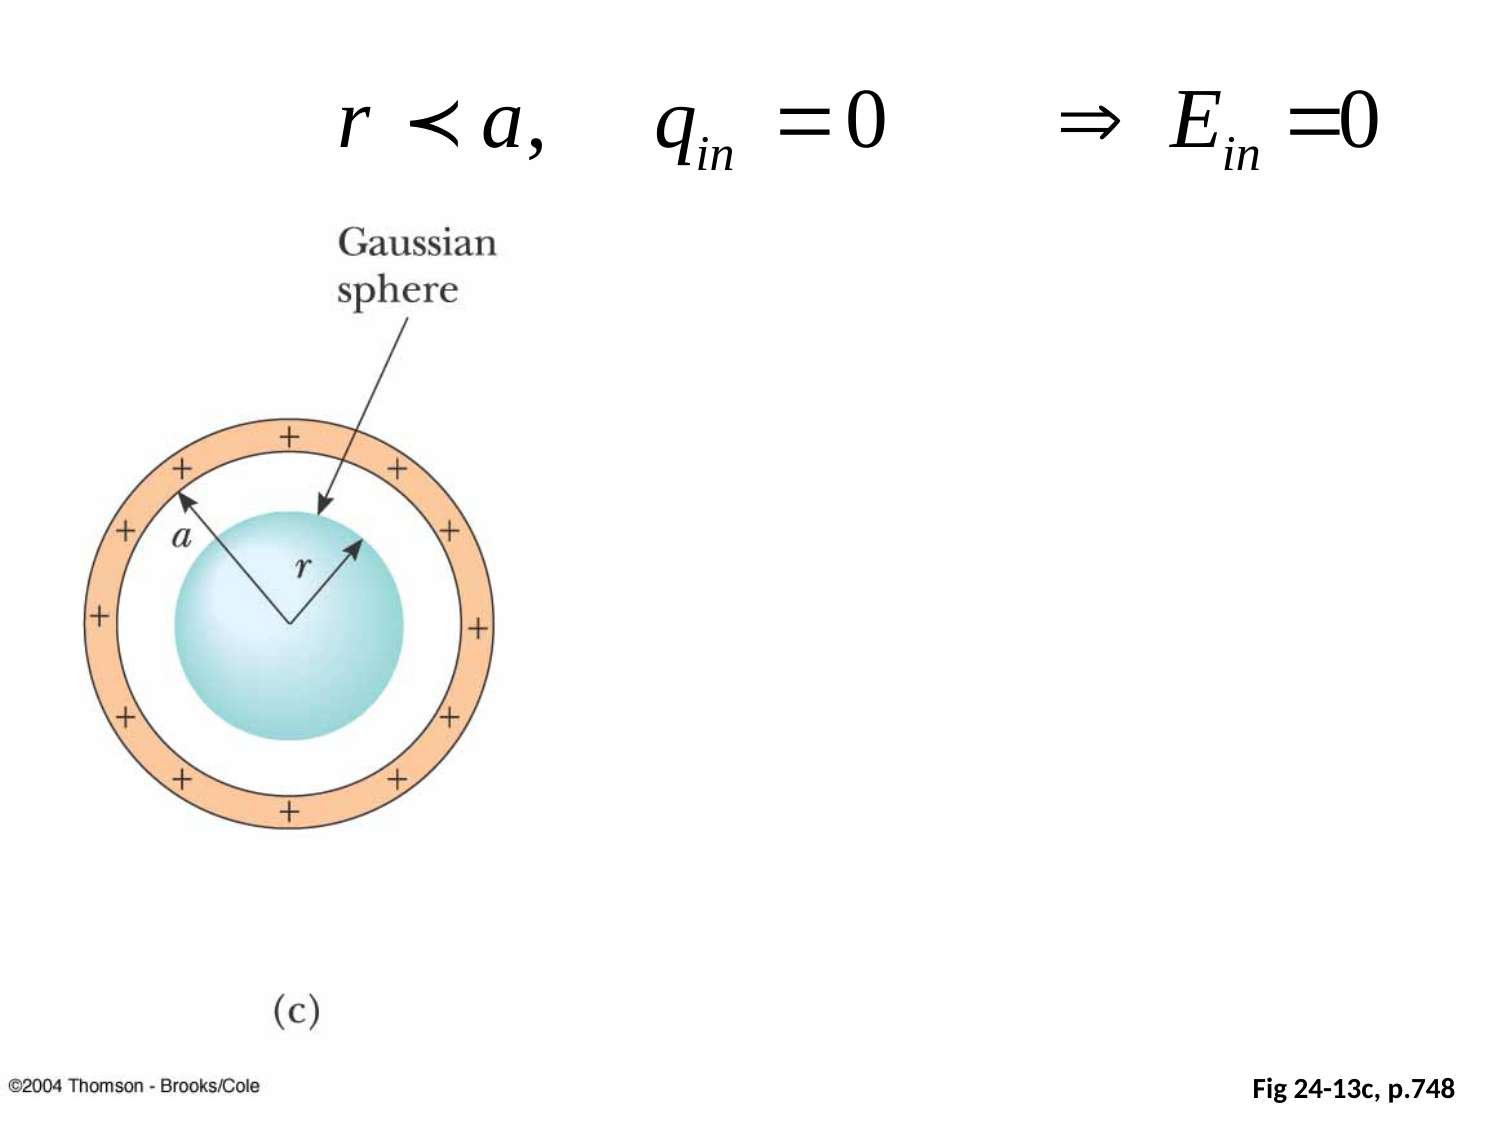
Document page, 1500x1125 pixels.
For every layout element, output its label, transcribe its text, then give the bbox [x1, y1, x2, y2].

text_box [0, 124, 607, 1100]
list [324, 62, 1394, 191]
text_box Fig 24-13c, p.748 [1238, 1062, 1471, 1113]
